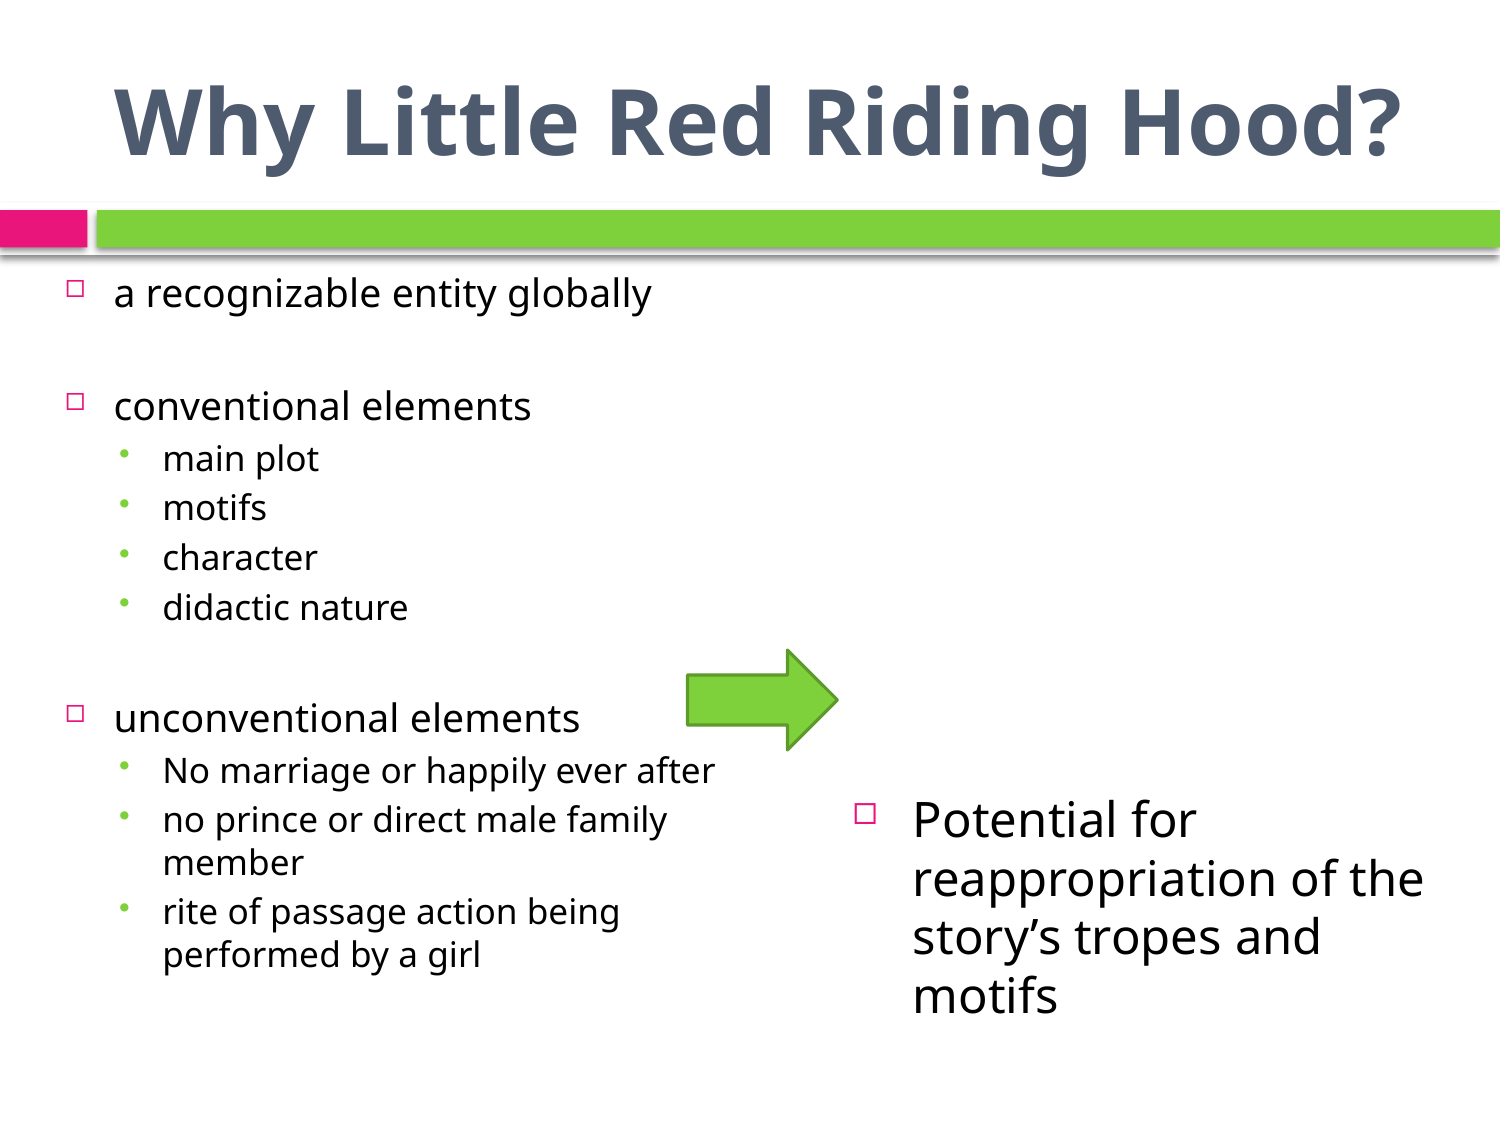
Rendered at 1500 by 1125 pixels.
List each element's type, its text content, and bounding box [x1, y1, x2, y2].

list a recognizable entity globally conventional elements main plot motifs character didactic nature unconventional elements No marriage or happily ever after no prince or direct male family member rite of passage action being performed by a girl [50, 260, 738, 1011]
list Potential for reappropriation of the story’s tropes and motifs [837, 287, 1475, 1038]
title Why Little Red Riding Hood? [99, 37, 1438, 200]
text_box [685, 648, 839, 752]
